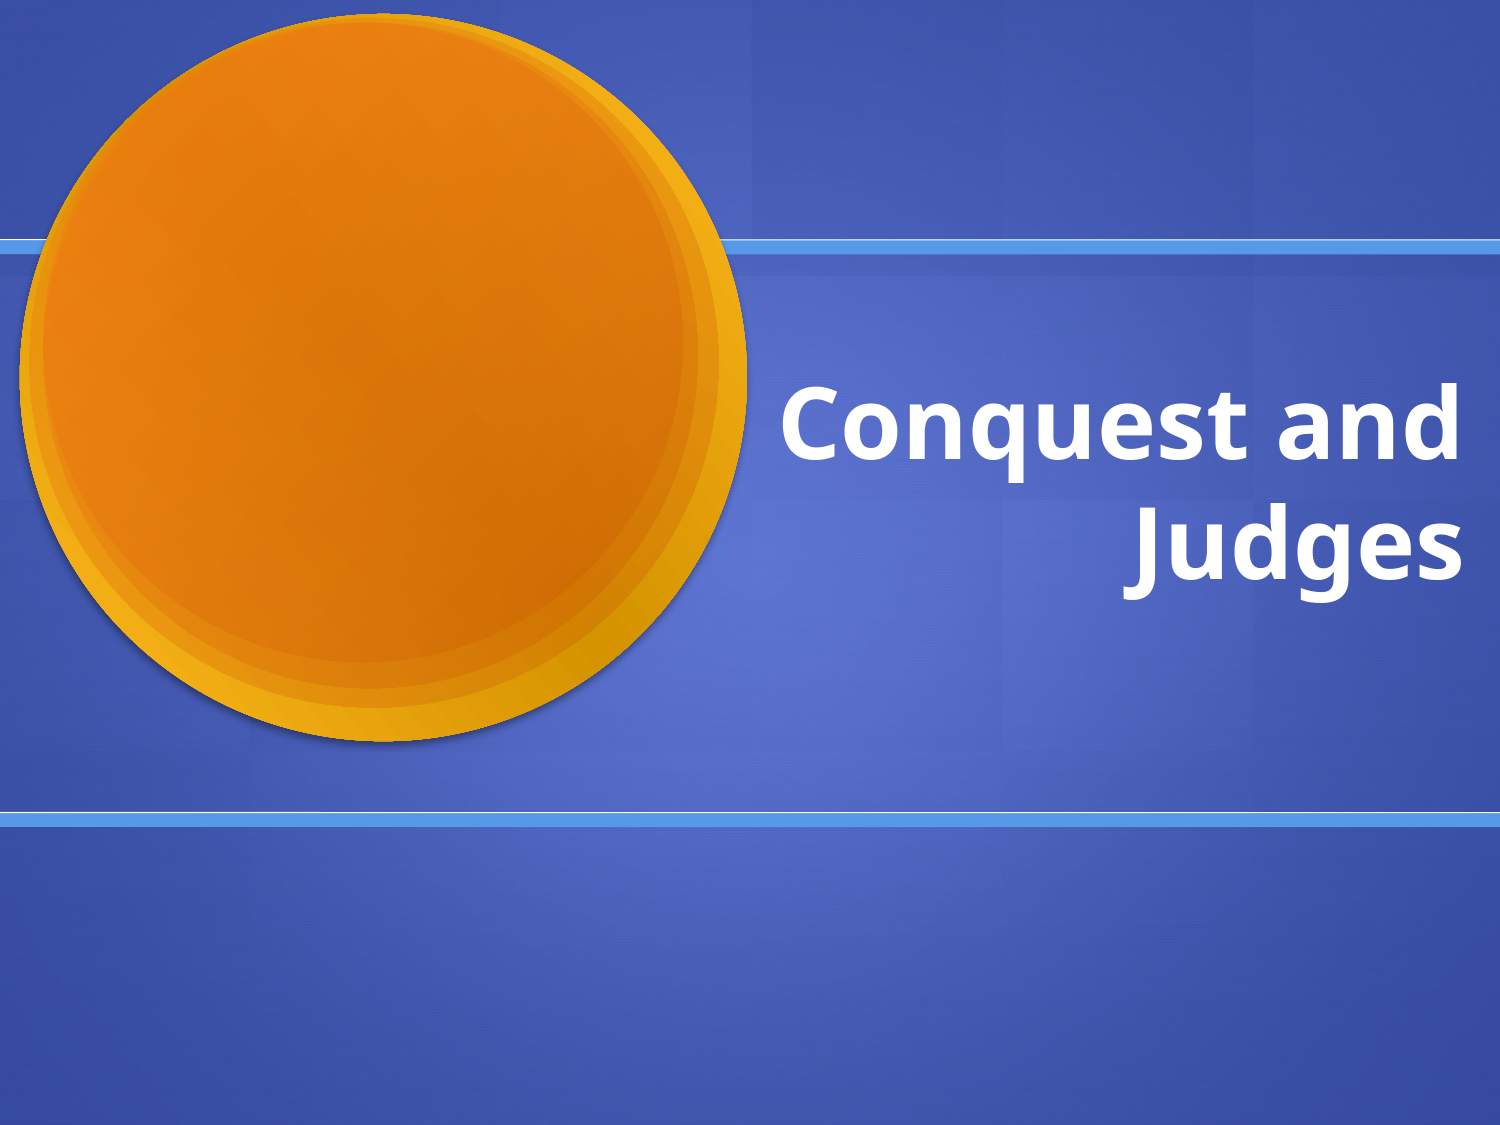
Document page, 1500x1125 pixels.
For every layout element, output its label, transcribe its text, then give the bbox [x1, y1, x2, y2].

title Conquest and Judges [675, 258, 1481, 608]
